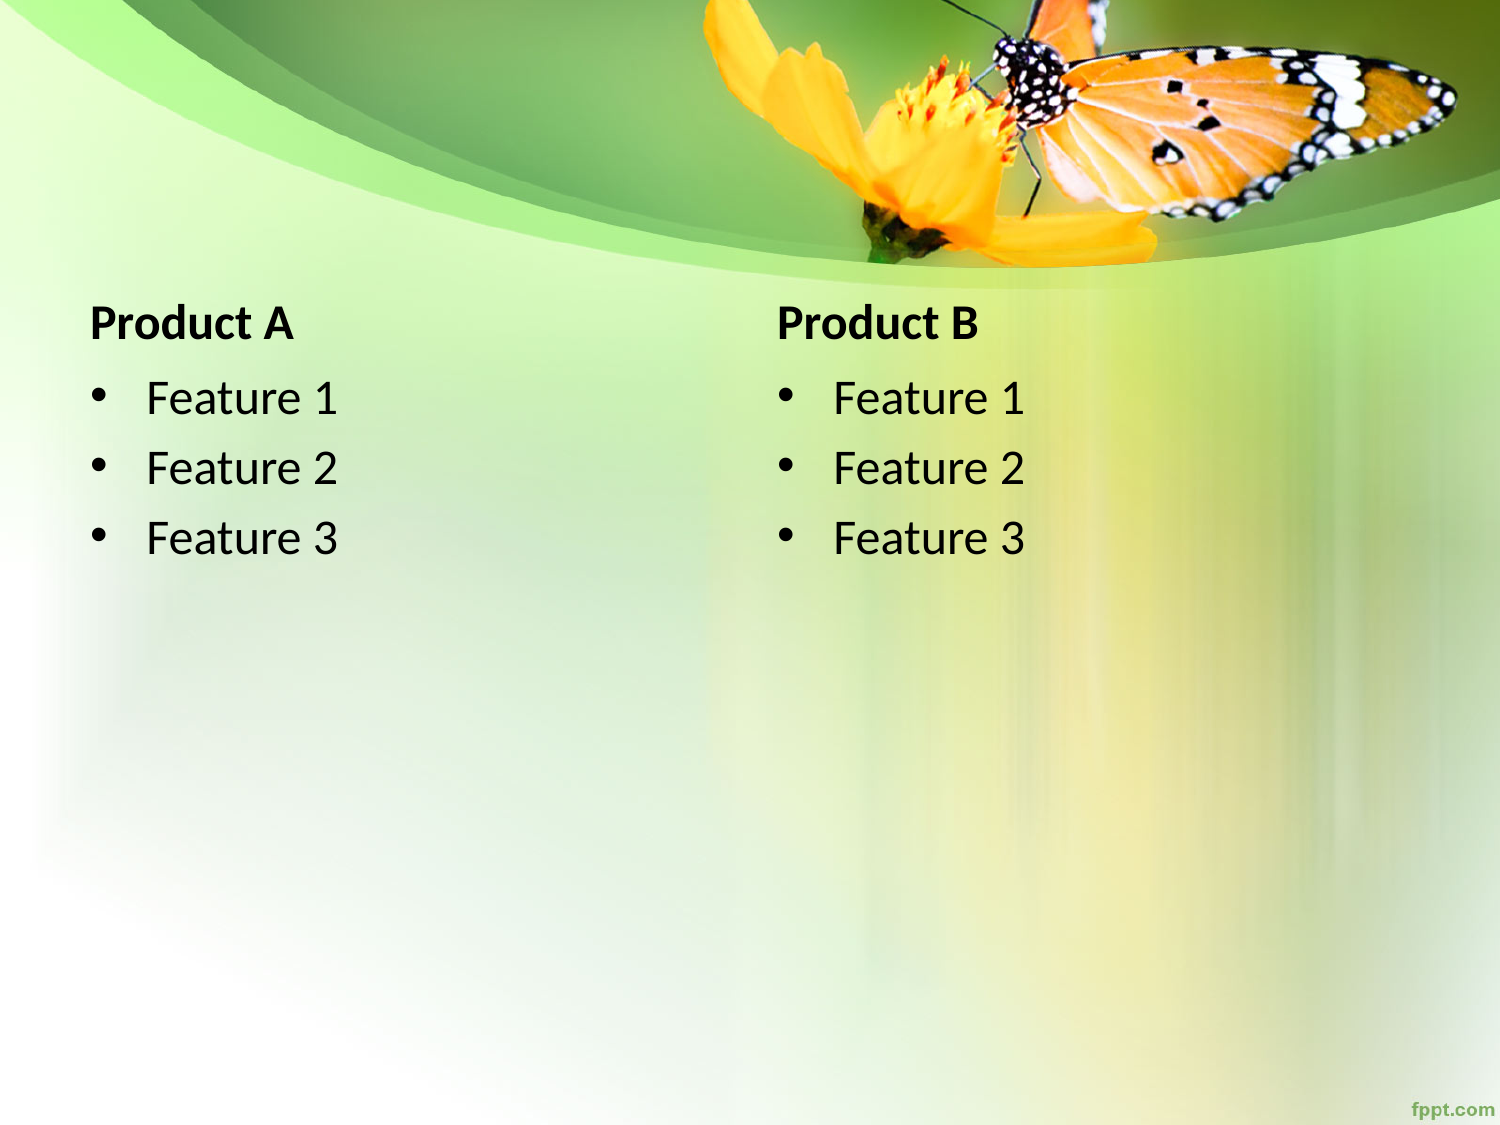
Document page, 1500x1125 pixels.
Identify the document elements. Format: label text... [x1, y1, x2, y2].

list Product A [75, 251, 738, 356]
picture [0, 0, 1500, 1125]
list Product B [761, 251, 1425, 356]
list Feature 1 Feature 2 Feature 3 [75, 356, 738, 1005]
list Feature 1 Feature 2 Feature 3 [761, 356, 1425, 1005]
